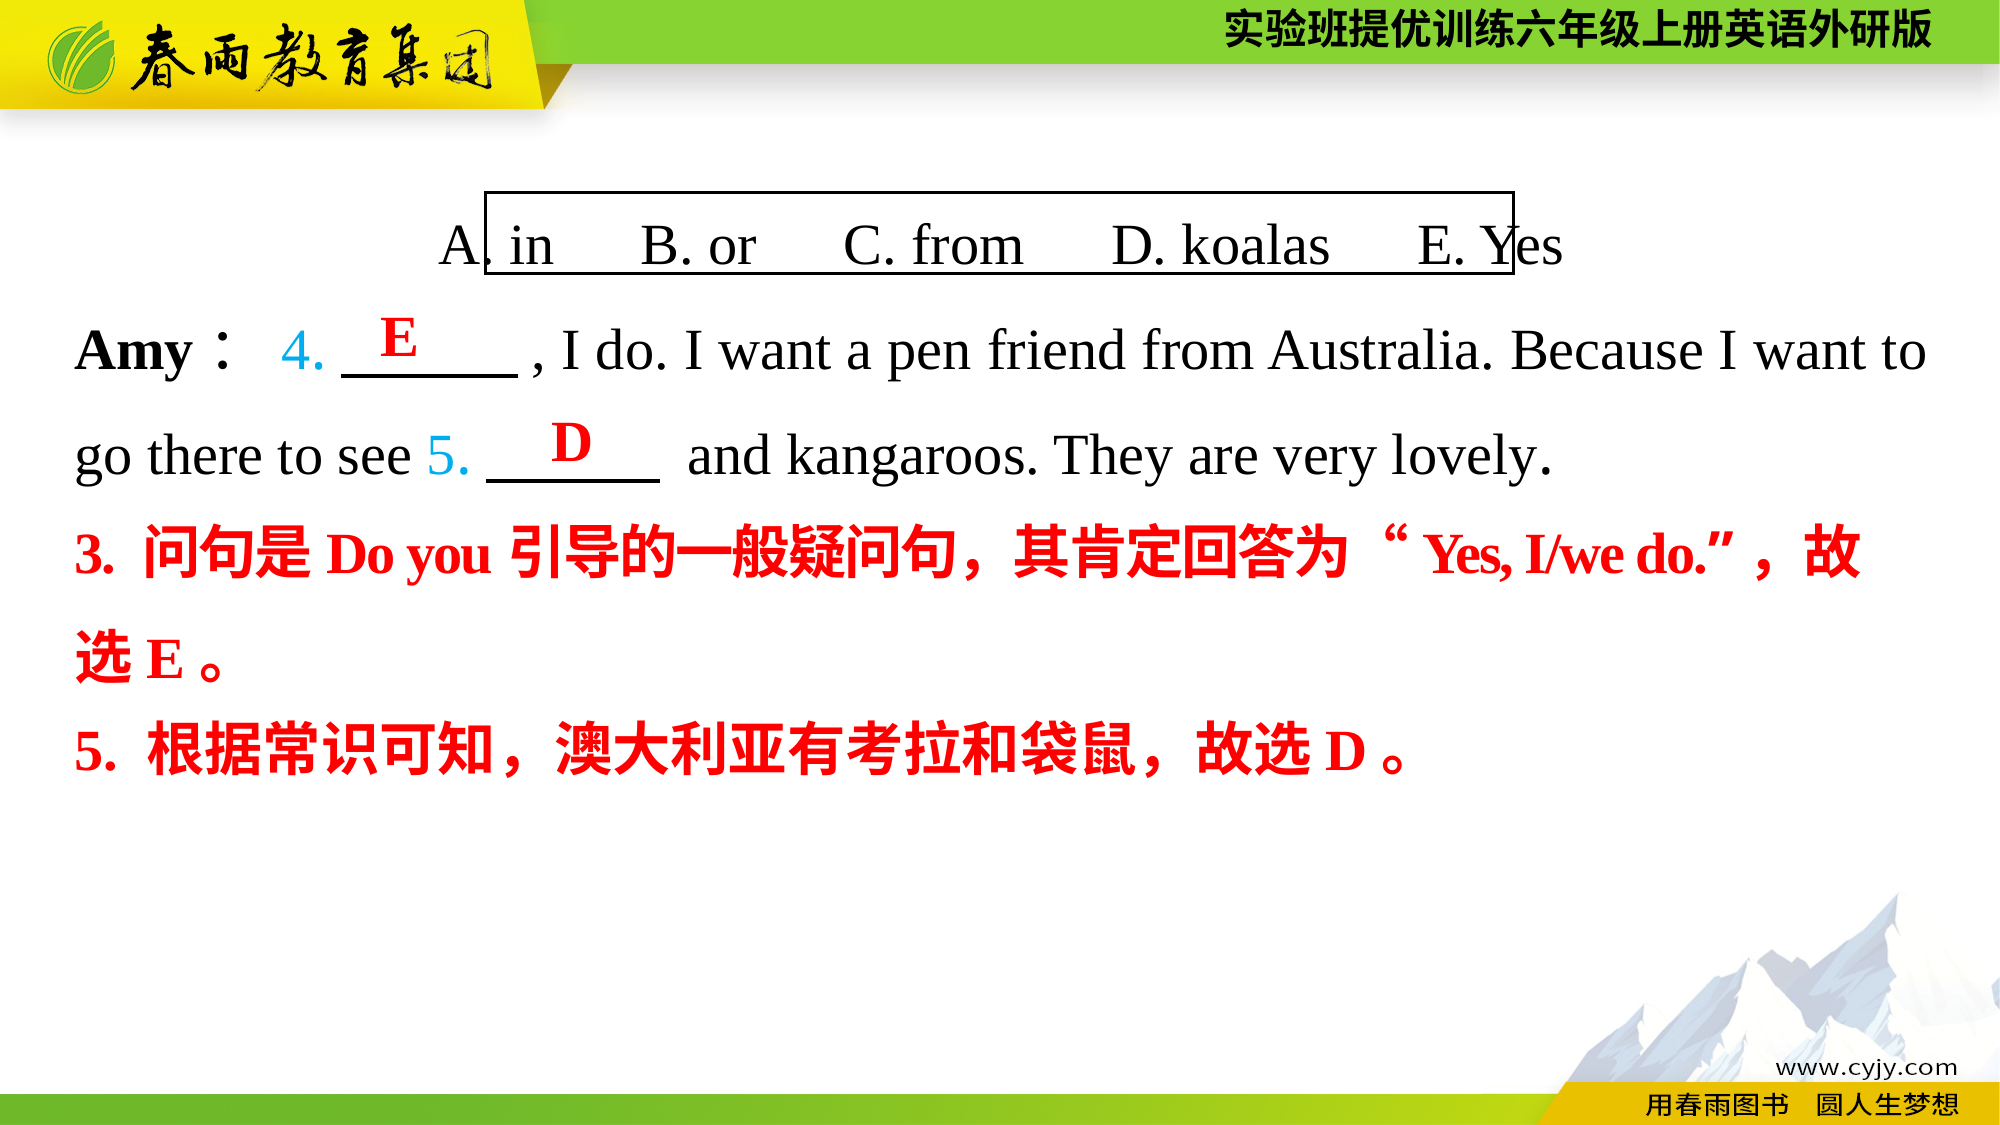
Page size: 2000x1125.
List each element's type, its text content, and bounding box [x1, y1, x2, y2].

text_box [485, 192, 1514, 274]
text_box 3. 问句是Do you引导的一般疑问句，其肯定回答为“Yes, I/we do.”，故 选E。 [59, 472, 1944, 669]
text_box 5. 根据常识可知，澳大利亚有考拉和袋鼠，故选D。 [59, 669, 1944, 790]
text_box E [365, 290, 434, 376]
text_box D [536, 396, 609, 481]
list A. in B. or C. from D. koalas E. Yes Amy：4. , I do. I want a pen friend from Australia. Because I want to go there to see 5. and kangaroos. They are very lovely. [59, 163, 1944, 472]
picture [0, 0, 2000, 1125]
